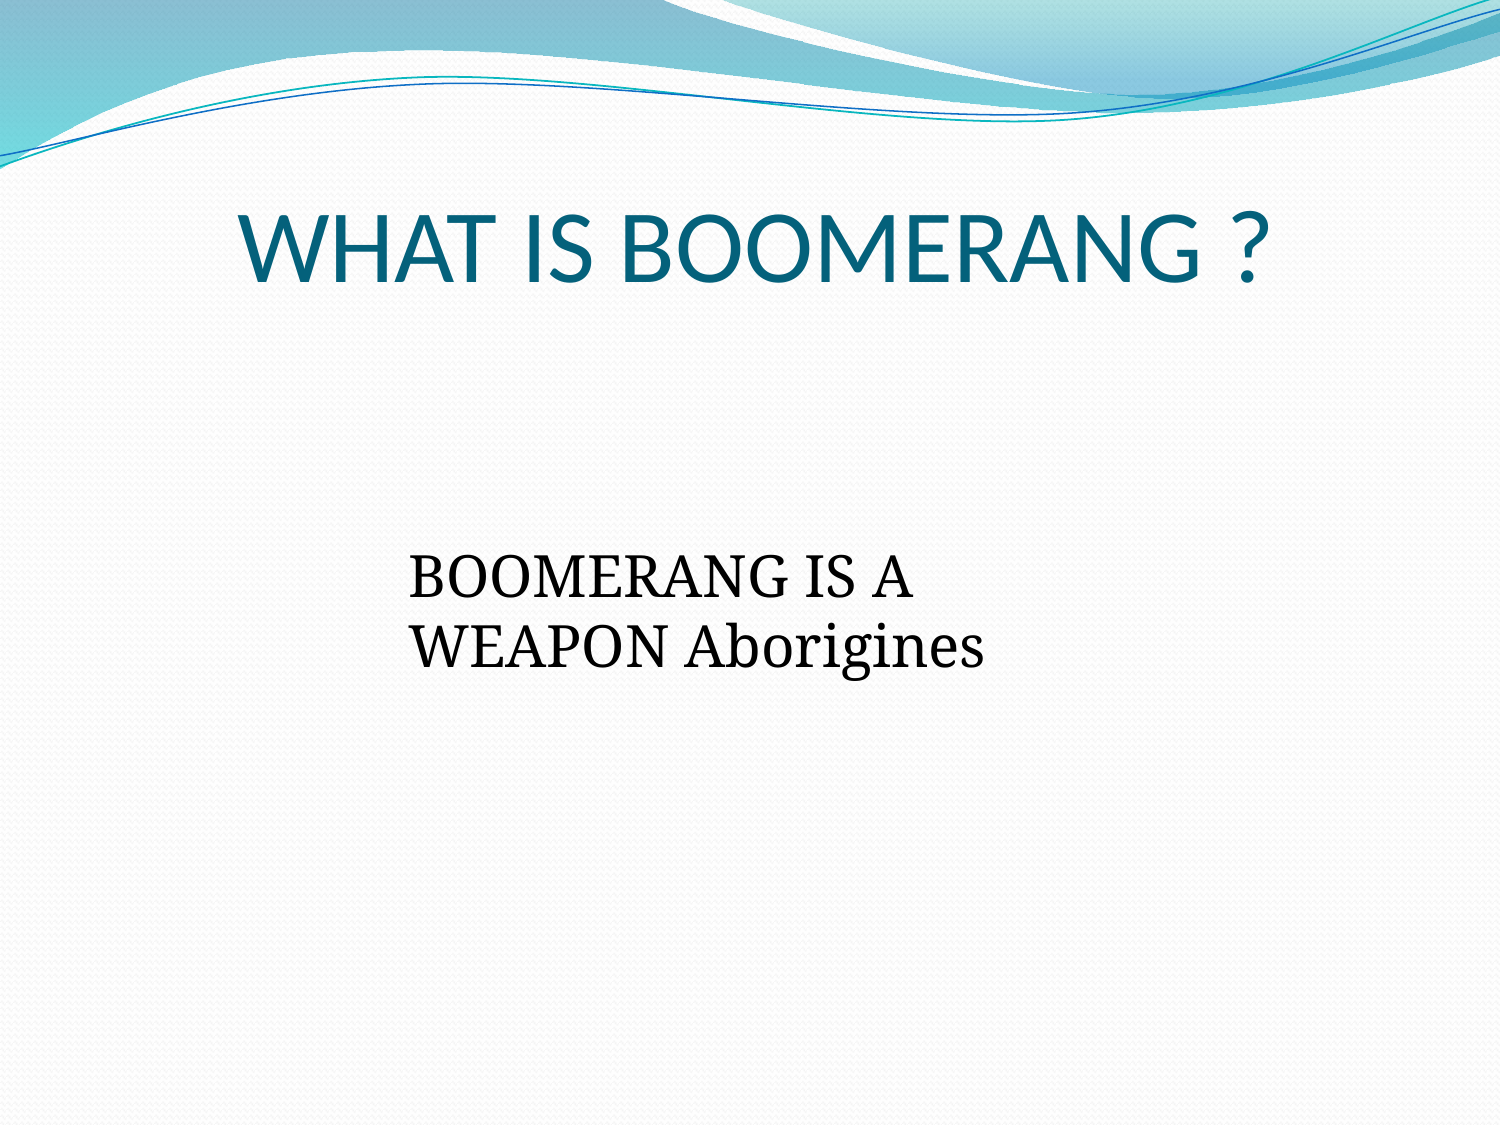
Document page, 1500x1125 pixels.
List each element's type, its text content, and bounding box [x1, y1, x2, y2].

title WHAT IS BOOMERANG ? [75, 115, 1438, 303]
text_box BOOMERANG IS A WEAPON Aborigines [393, 532, 1107, 687]
